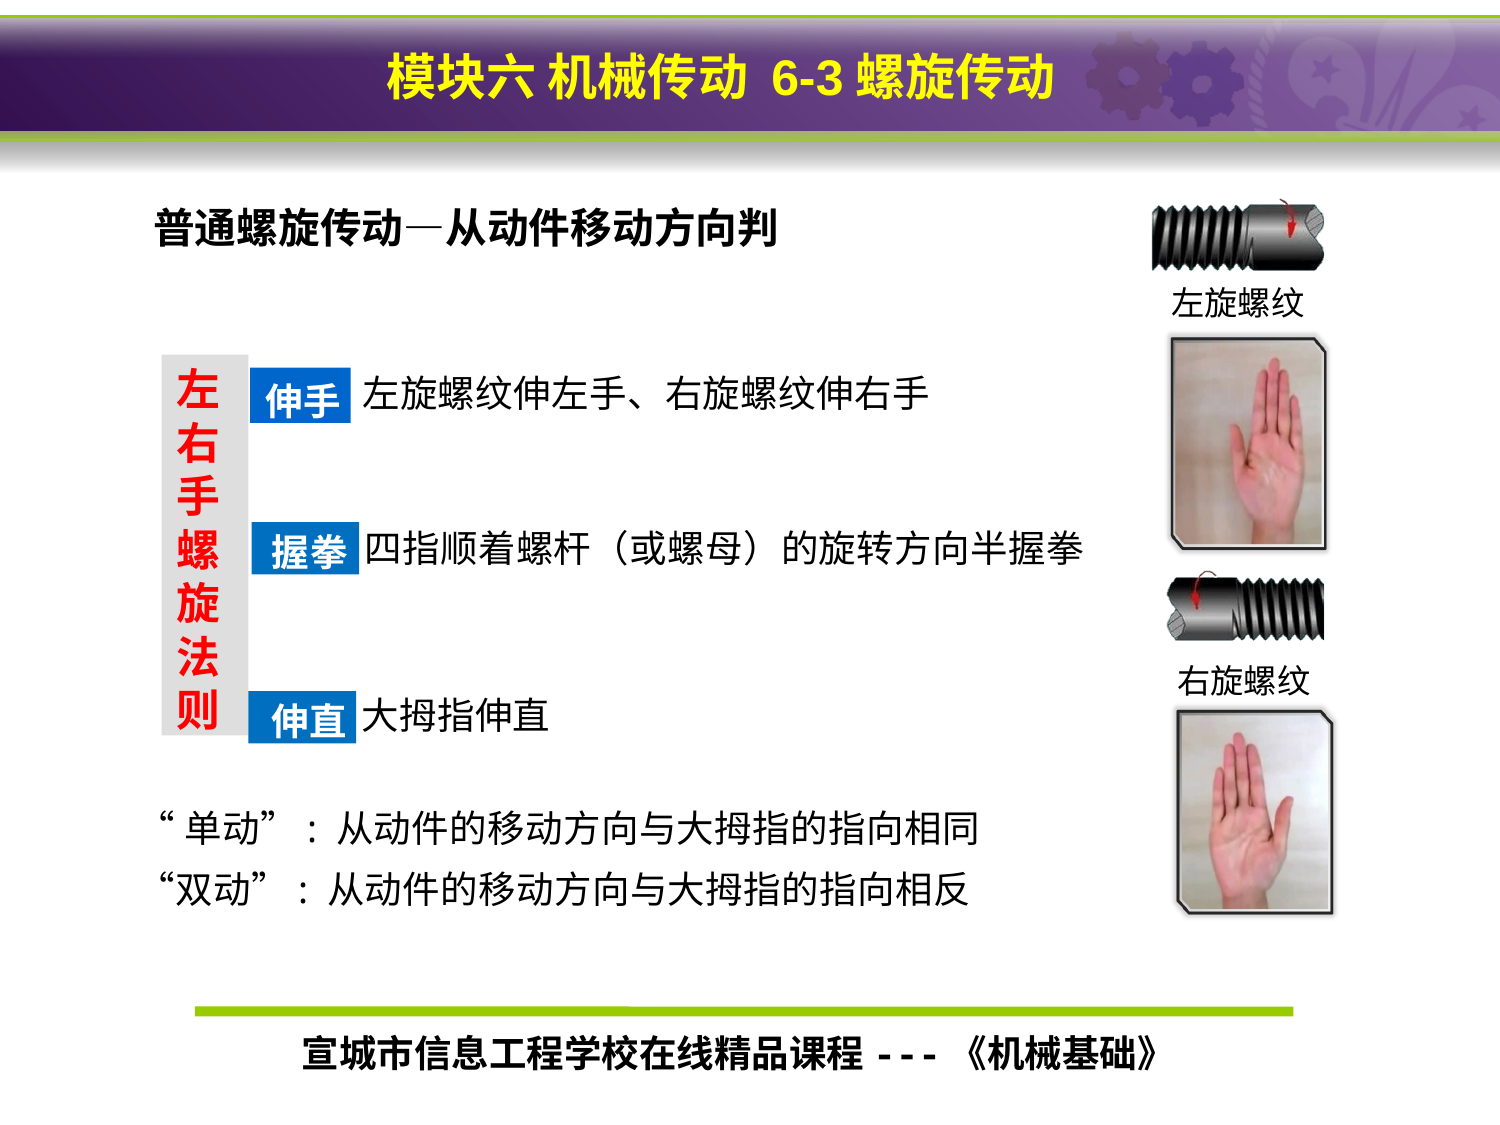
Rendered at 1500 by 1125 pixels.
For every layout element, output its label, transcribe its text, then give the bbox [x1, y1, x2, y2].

text_box 右旋螺纹 [1175, 658, 1313, 701]
text_box 伸直 [248, 691, 357, 744]
text_box 宣城市信息工程学校在线精品课程---《机械基础》 [242, 1023, 1235, 1083]
text_box “单动”: 从动件的移动方向与大拇指的指向相同 “双动”: 从动件的移动方向与大拇指的指向相反 [135, 786, 1040, 912]
text_box [1151, 198, 1325, 272]
text_box 左旋螺纹 [1169, 280, 1307, 323]
text_box 握拳 [251, 522, 360, 575]
text_box 四指顺着螺杆（或螺母）的旋转方向半握拳 [362, 522, 1138, 570]
text_box 左旋螺纹伸左手、右旋螺纹伸右手 [360, 367, 1026, 415]
text_box 大拇指伸直 [359, 689, 559, 737]
text_box [1169, 701, 1340, 922]
text_box 普通螺旋传动—从动件移动方向判定 [138, 194, 837, 260]
text_box 左 右 手 螺 旋 法 则 [161, 354, 249, 736]
text_box 伸手 [250, 367, 351, 423]
text_box [1163, 328, 1333, 558]
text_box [0, 18, 1500, 173]
text_box [1166, 570, 1325, 641]
